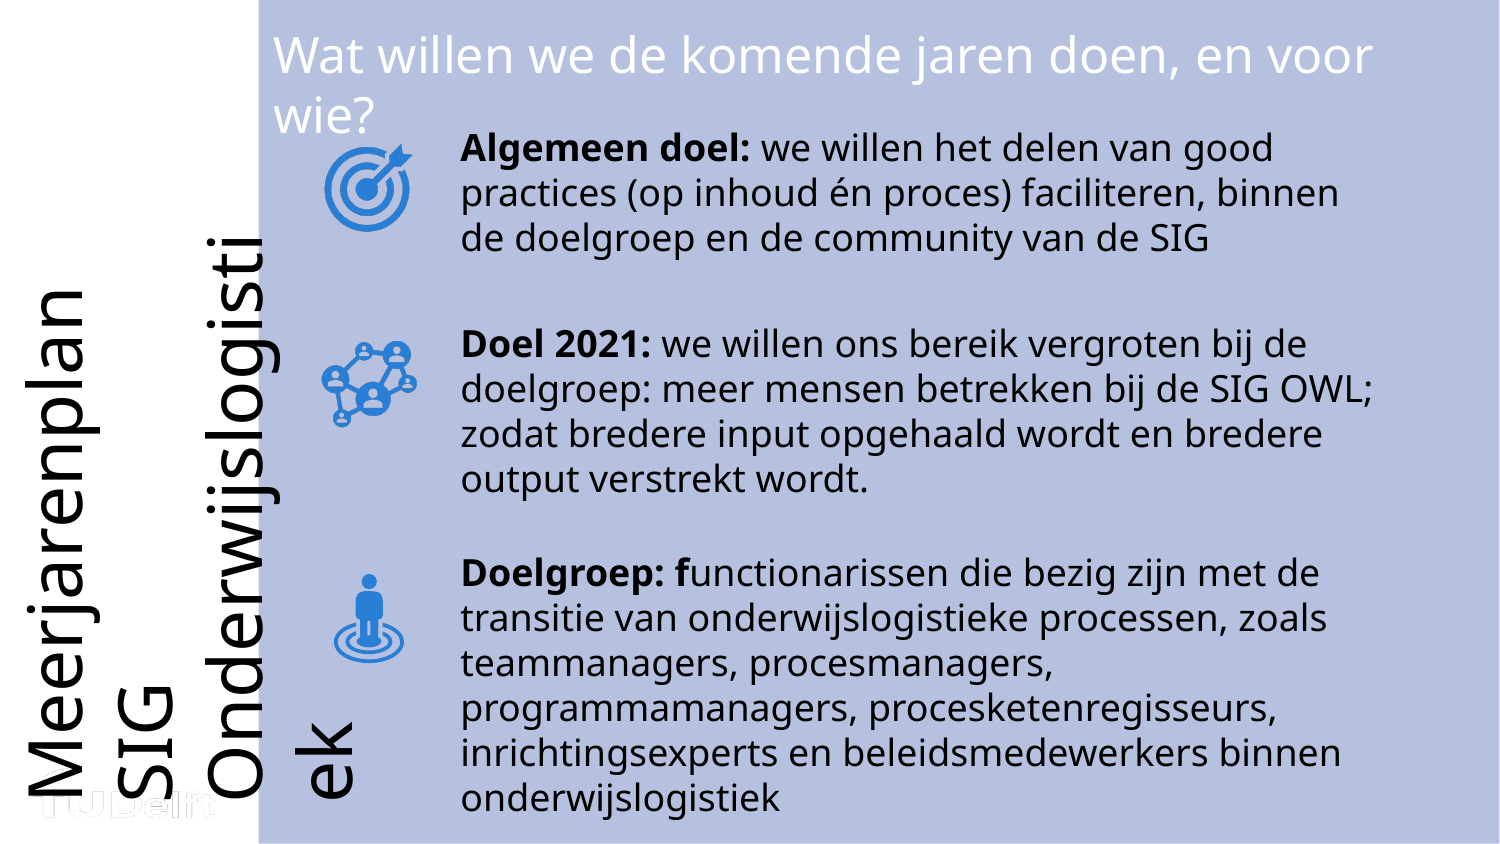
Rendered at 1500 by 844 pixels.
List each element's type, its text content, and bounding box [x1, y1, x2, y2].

text_box Algemeen doel: we willen het delen van good practices (op inhoud én proces) faciliteren, binnen de doelgroep en de community van de SIG [445, 116, 1367, 267]
text_box [314, 133, 424, 243]
text_box Meerjarenplan SIG Onderwijslogistiek [0, 209, 213, 818]
text_box Doelgroep: functionarissen die bezig zijn met de transitie van onderwijslogistieke processen, zoals teammanagers, procesmanagers, programmamanagers, procesketenregisseurs, inrichtingsexperts en beleidsmedewerkers binnen onderwijslogistiek [445, 541, 1396, 827]
text_box [314, 329, 424, 439]
text_box Wat willen we de komende jaren doen, en voor wie? [258, 0, 1500, 844]
text_box Doel 2021: we willen ons bereik vergroten bij de doelgroep: meer mensen betrekken bij de SIG OWL; zodat bredere input opgehaald wordt en bredere output verstrekt wordt. [445, 313, 1396, 541]
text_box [333, 573, 405, 664]
